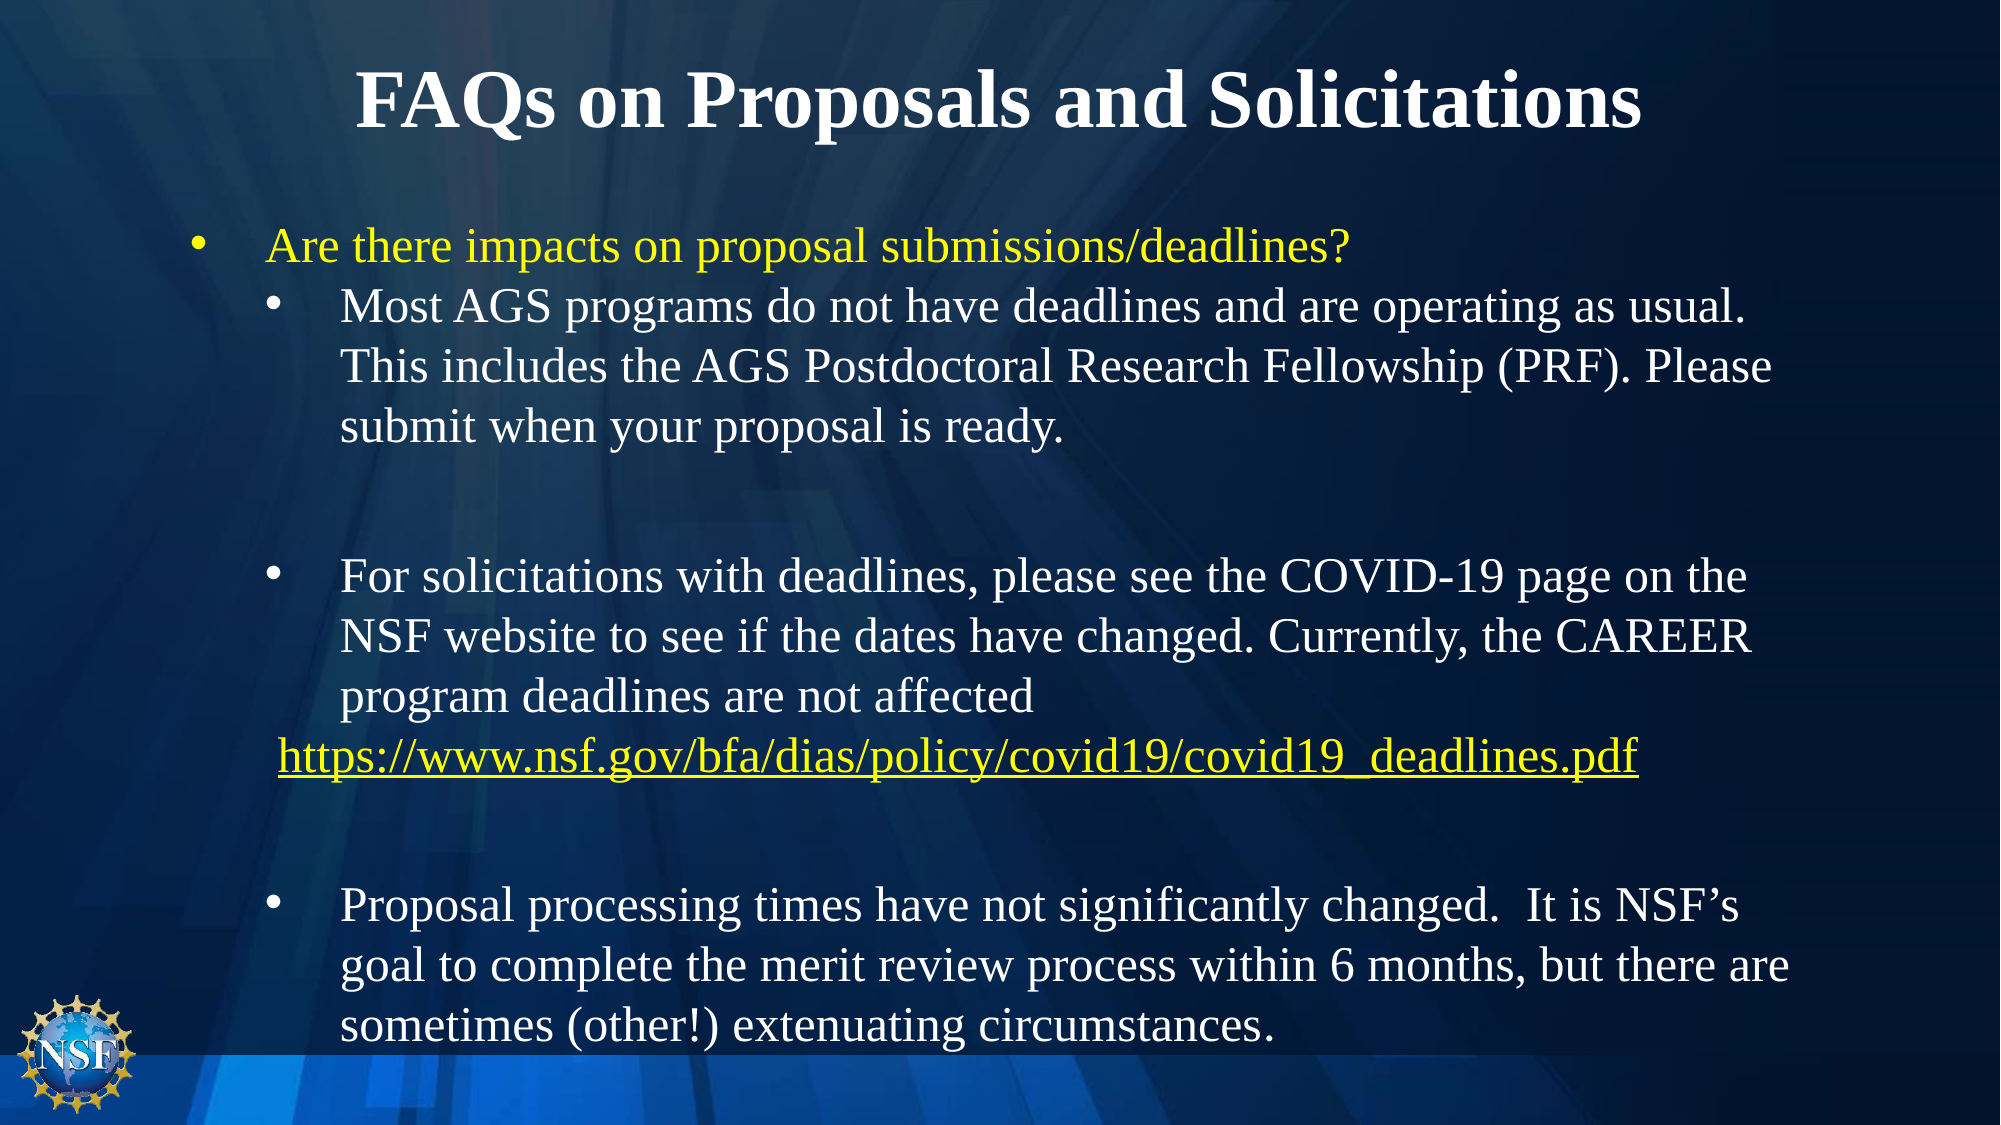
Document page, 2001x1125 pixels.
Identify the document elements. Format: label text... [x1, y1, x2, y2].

picture [0, 0, 2000, 1125]
title FAQs on Proposals and Solicitations [210, 44, 1790, 146]
list Are there impacts on proposal submissions/deadlines? Most AGS programs do not have deadlines and are operating as usual. This includes the AGS Postdoctoral Research Fellowship (PRF). Please submit when your proposal is ready. For solicitations with deadlines, please see the COVID-19 page on the NSF website to see if the dates have changed. Currently, the CAREER program deadlines are not affected https://www.nsf.gov/bfa/dias/policy/covid19/covid19_deadlines.pdf Proposal processing times have not significantly changed. It is NSF’s goal to complete the merit review process within 6 months, but there are sometimes (other!) extenuating circumstances. [190, 212, 1810, 1061]
